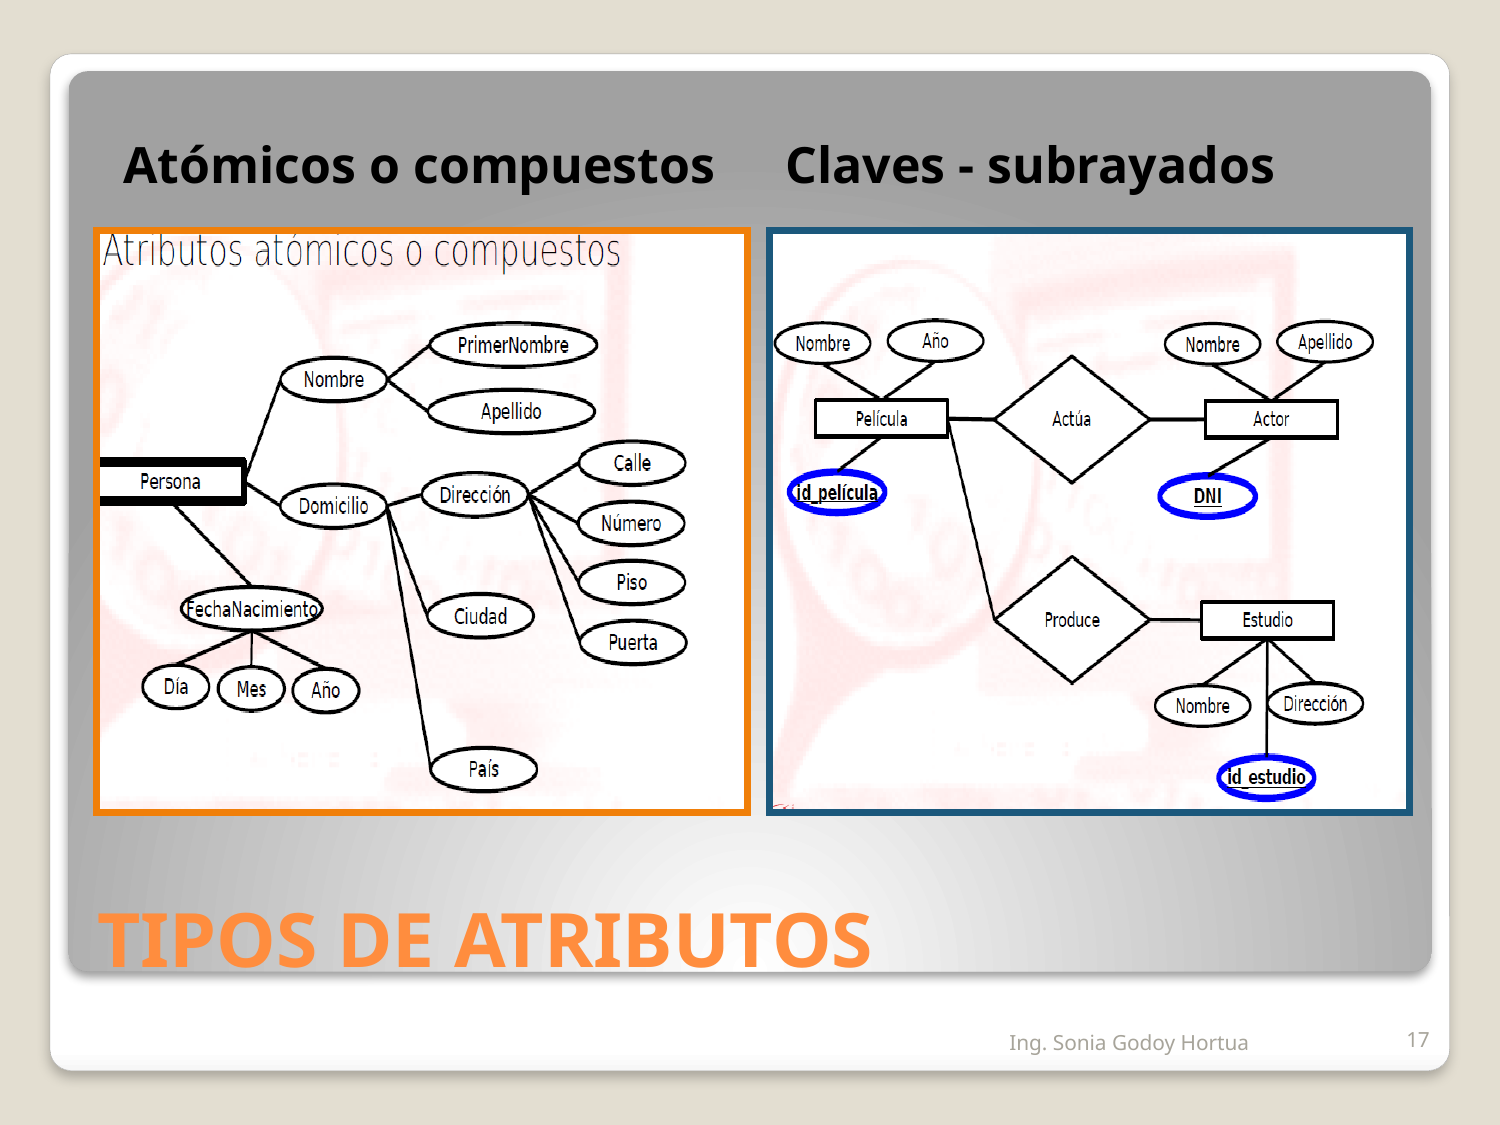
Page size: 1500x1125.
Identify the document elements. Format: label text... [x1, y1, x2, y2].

footer Ing. Sonia Godoy Hortua [994, 1002, 1369, 1063]
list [773, 234, 1407, 809]
list Claves - subrayados [762, 94, 1409, 226]
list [99, 234, 745, 809]
list Atómicos o compuestos [99, 94, 745, 226]
slide_number 17 [1369, 1002, 1445, 1063]
title TIPOS DE ATRIBUTOS [82, 817, 1425, 990]
